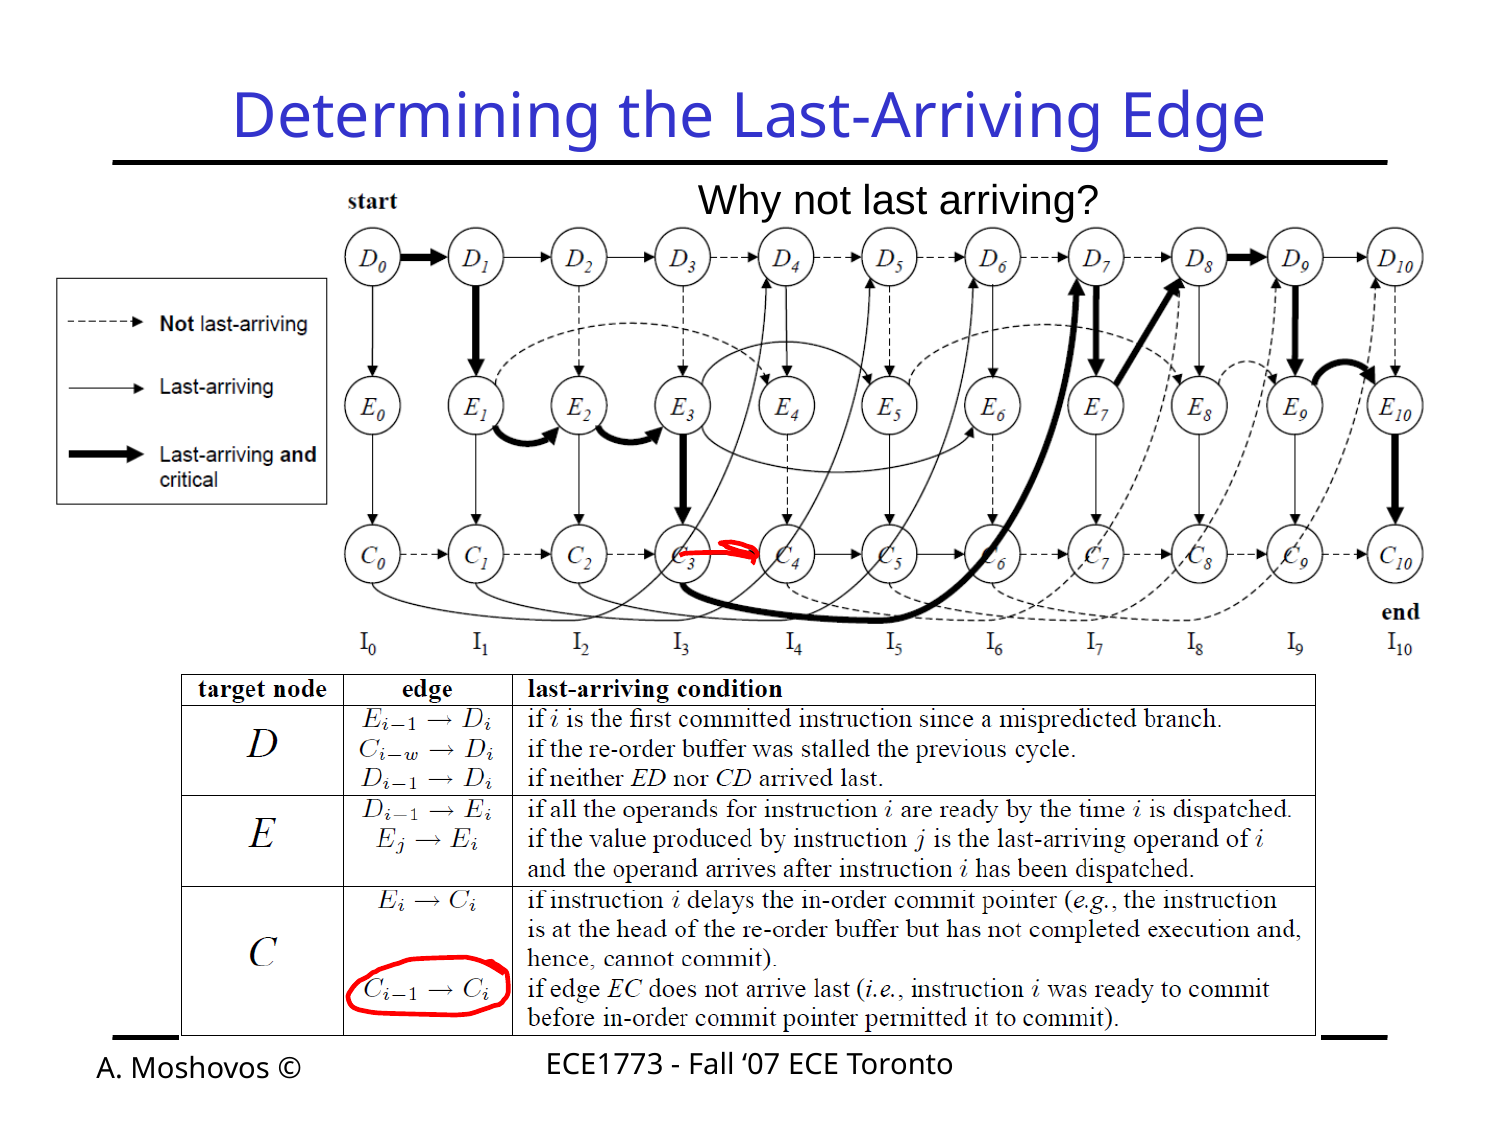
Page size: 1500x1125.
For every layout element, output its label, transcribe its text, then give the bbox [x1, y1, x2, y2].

text_box Why not last arriving? [683, 165, 1115, 189]
footer ECE1773 - Fall ‘07 ECE Toronto [487, 1048, 1013, 1101]
picture [23, 190, 1456, 1041]
slide_number A. Moshovos © [81, 1041, 395, 1105]
title Determining the Last-Arriving Edge [112, 62, 1388, 163]
